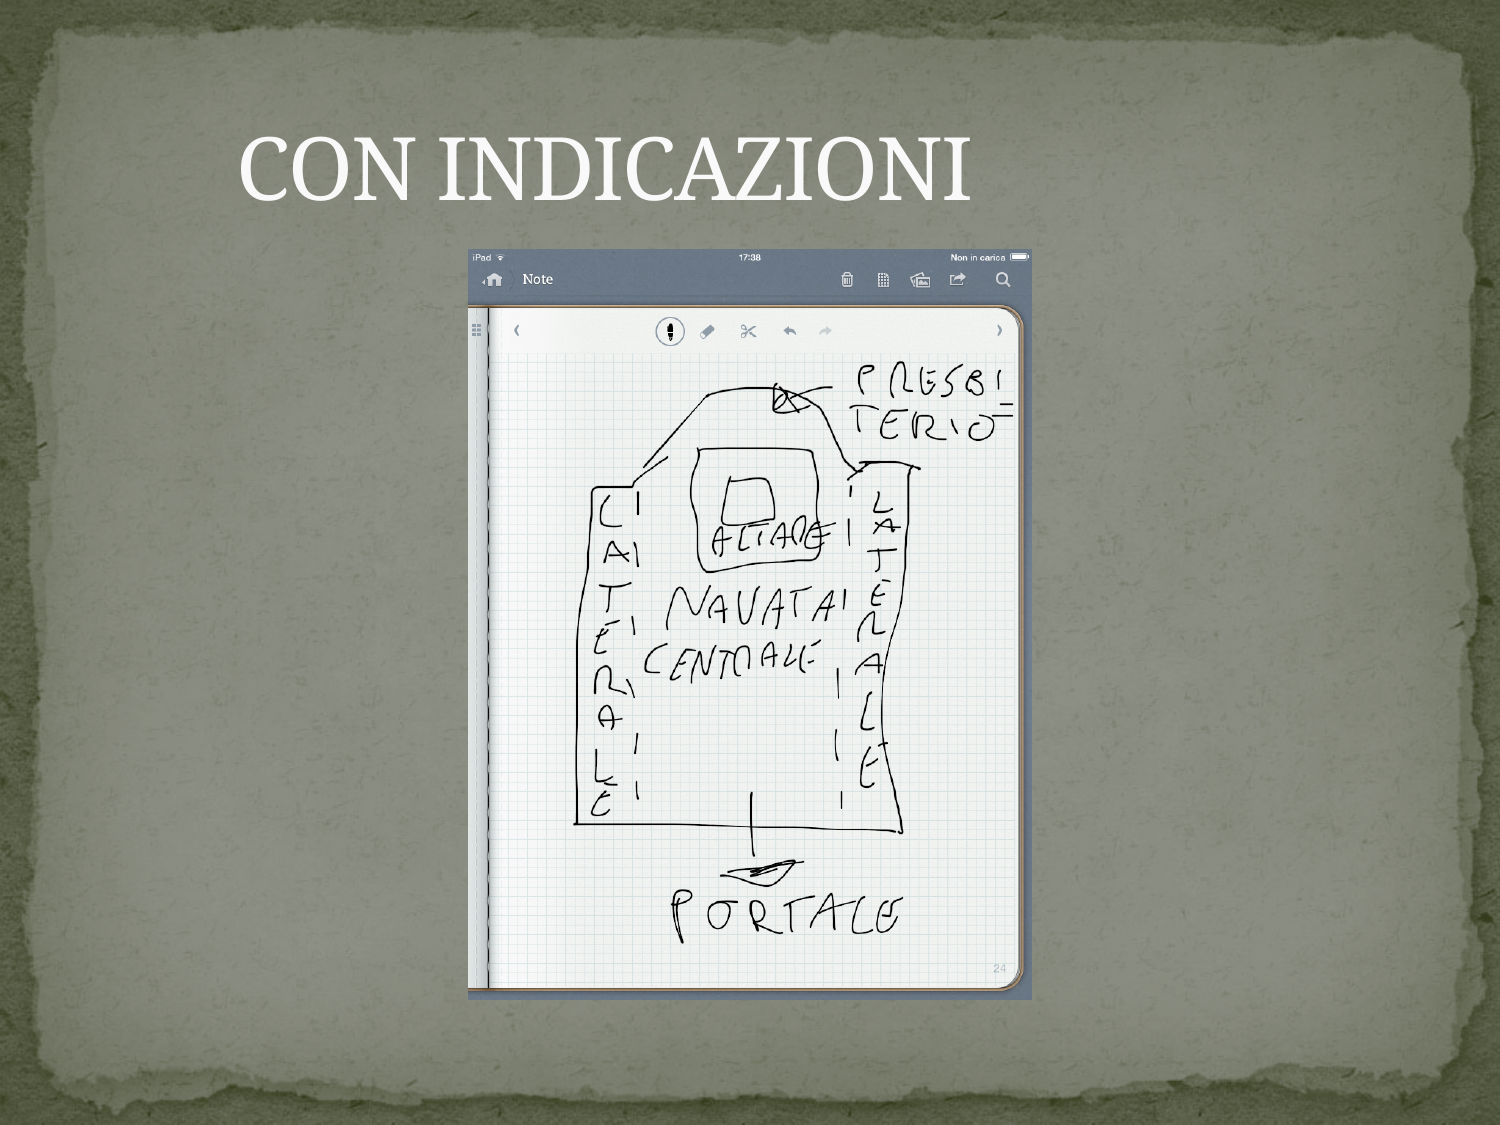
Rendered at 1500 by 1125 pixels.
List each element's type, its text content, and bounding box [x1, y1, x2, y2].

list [471, 252, 1030, 999]
title CON INDICAZIONI [74, 24, 1425, 225]
